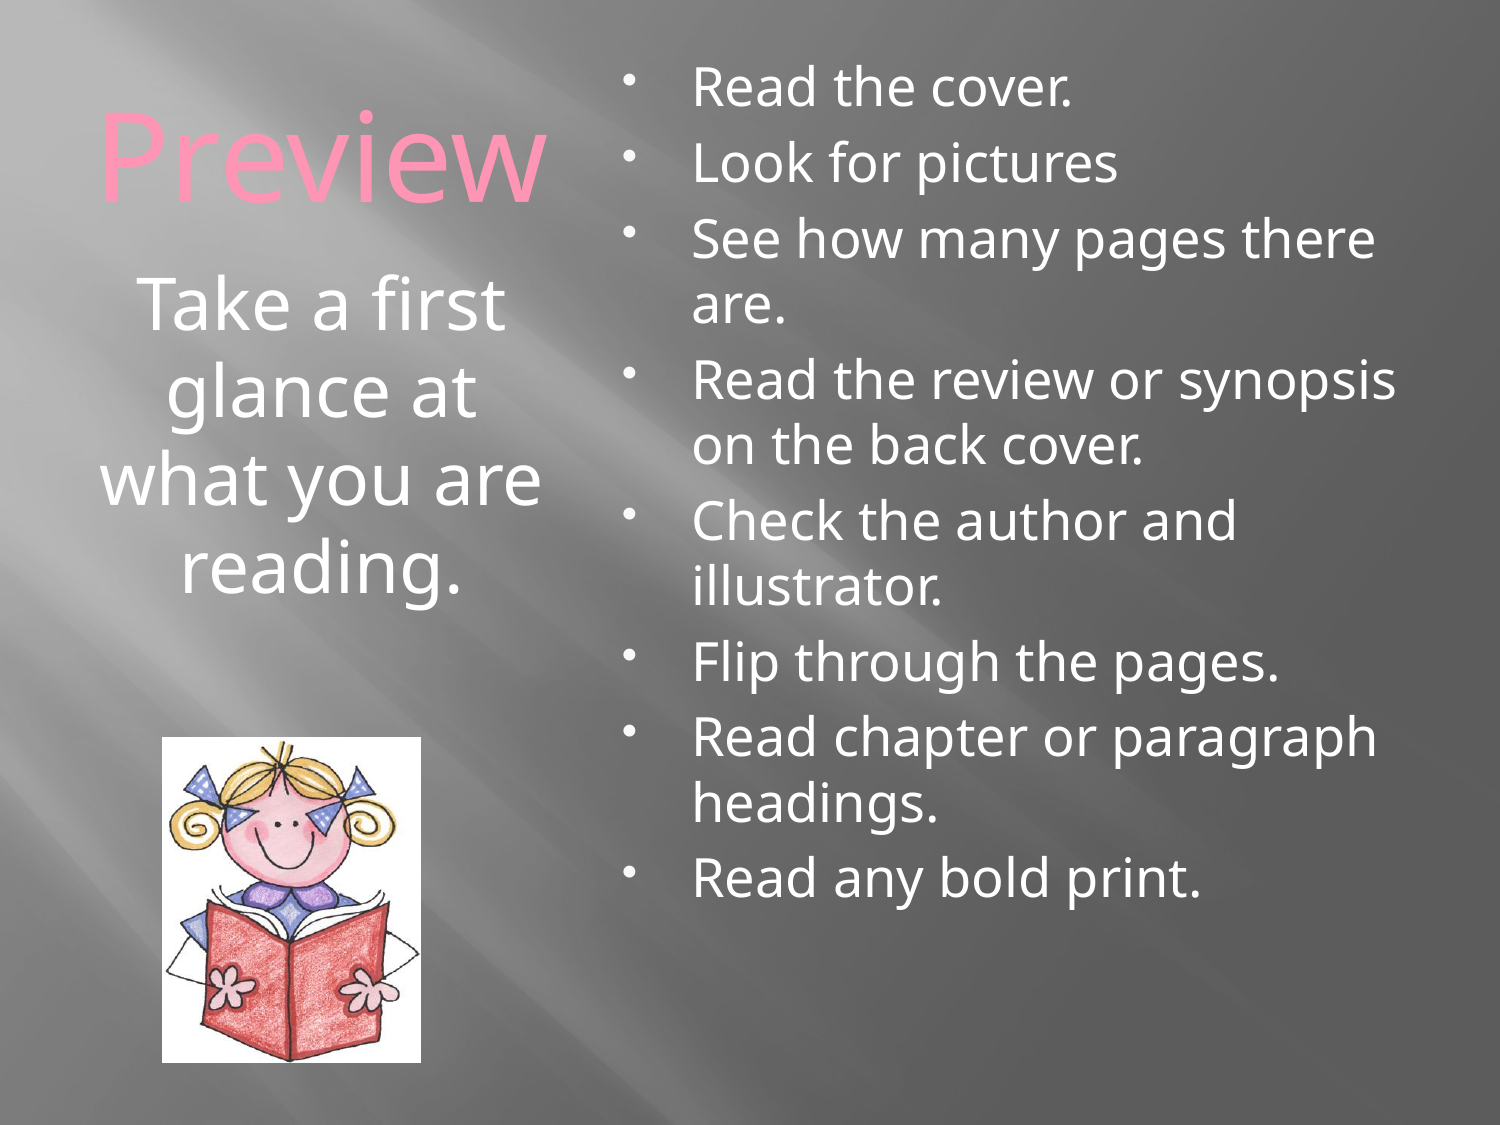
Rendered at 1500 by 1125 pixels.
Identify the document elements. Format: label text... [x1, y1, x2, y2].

list Read the cover. Look for pictures See how many pages there are. Read the review or synopsis on the back cover. Check the author and illustrator. Flip through the pages. Read chapter or paragraph headings. Read any bold print. [586, 44, 1425, 1005]
list Take a first glance at what you are reading. [75, 249, 569, 1005]
title Preview [75, 44, 569, 236]
picture [162, 737, 422, 1063]
